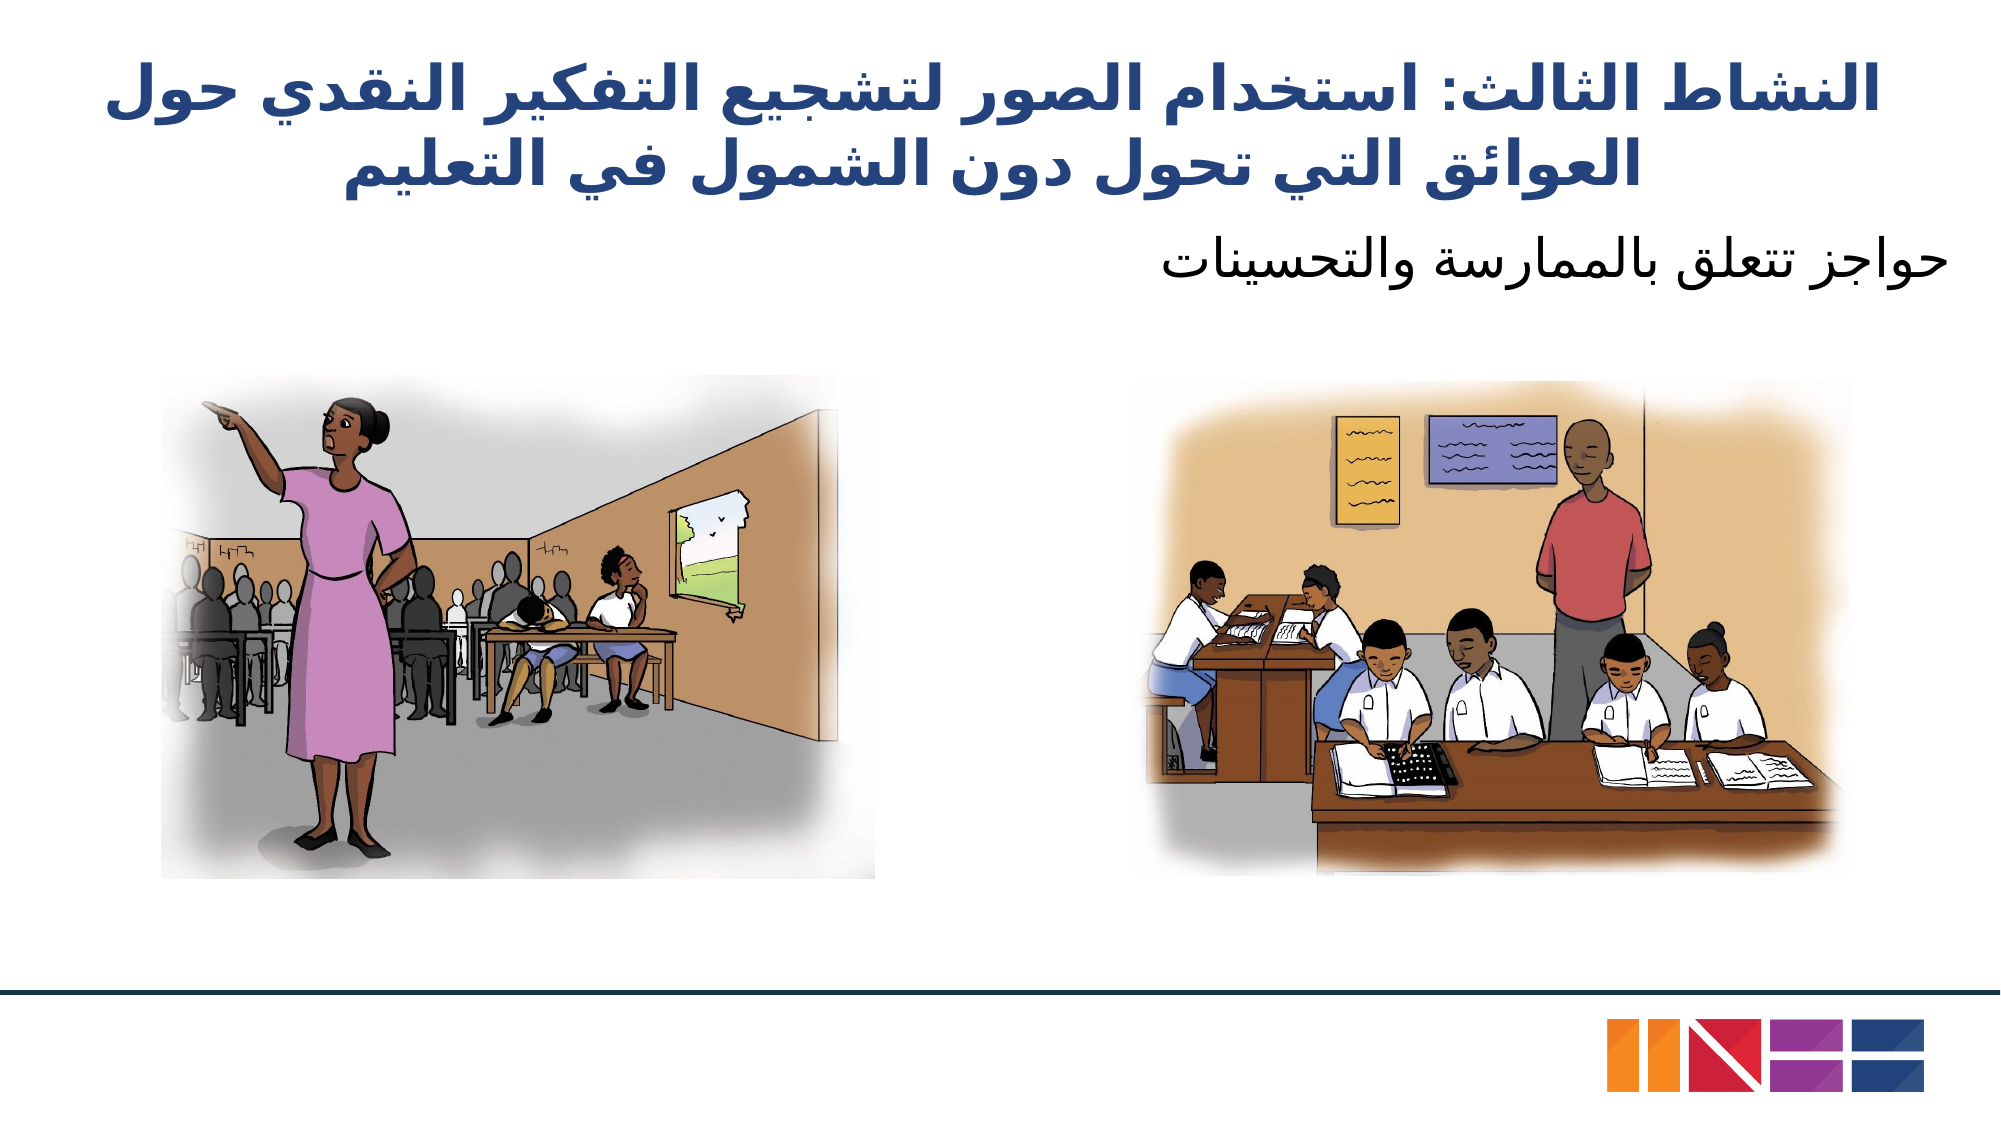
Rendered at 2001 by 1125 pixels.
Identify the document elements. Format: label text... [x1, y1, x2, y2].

list حواجز تتعلق بالممارسة والتحسينات [31, 203, 1971, 954]
picture [1607, 1019, 1924, 1092]
picture [1134, 378, 1855, 876]
title النشاط الثالث: استخدام الصور لتشجيع التفكير النقدي حول العوائق التي تحول دون الشمول في التعليم [31, 28, 1957, 145]
picture [161, 375, 875, 879]
